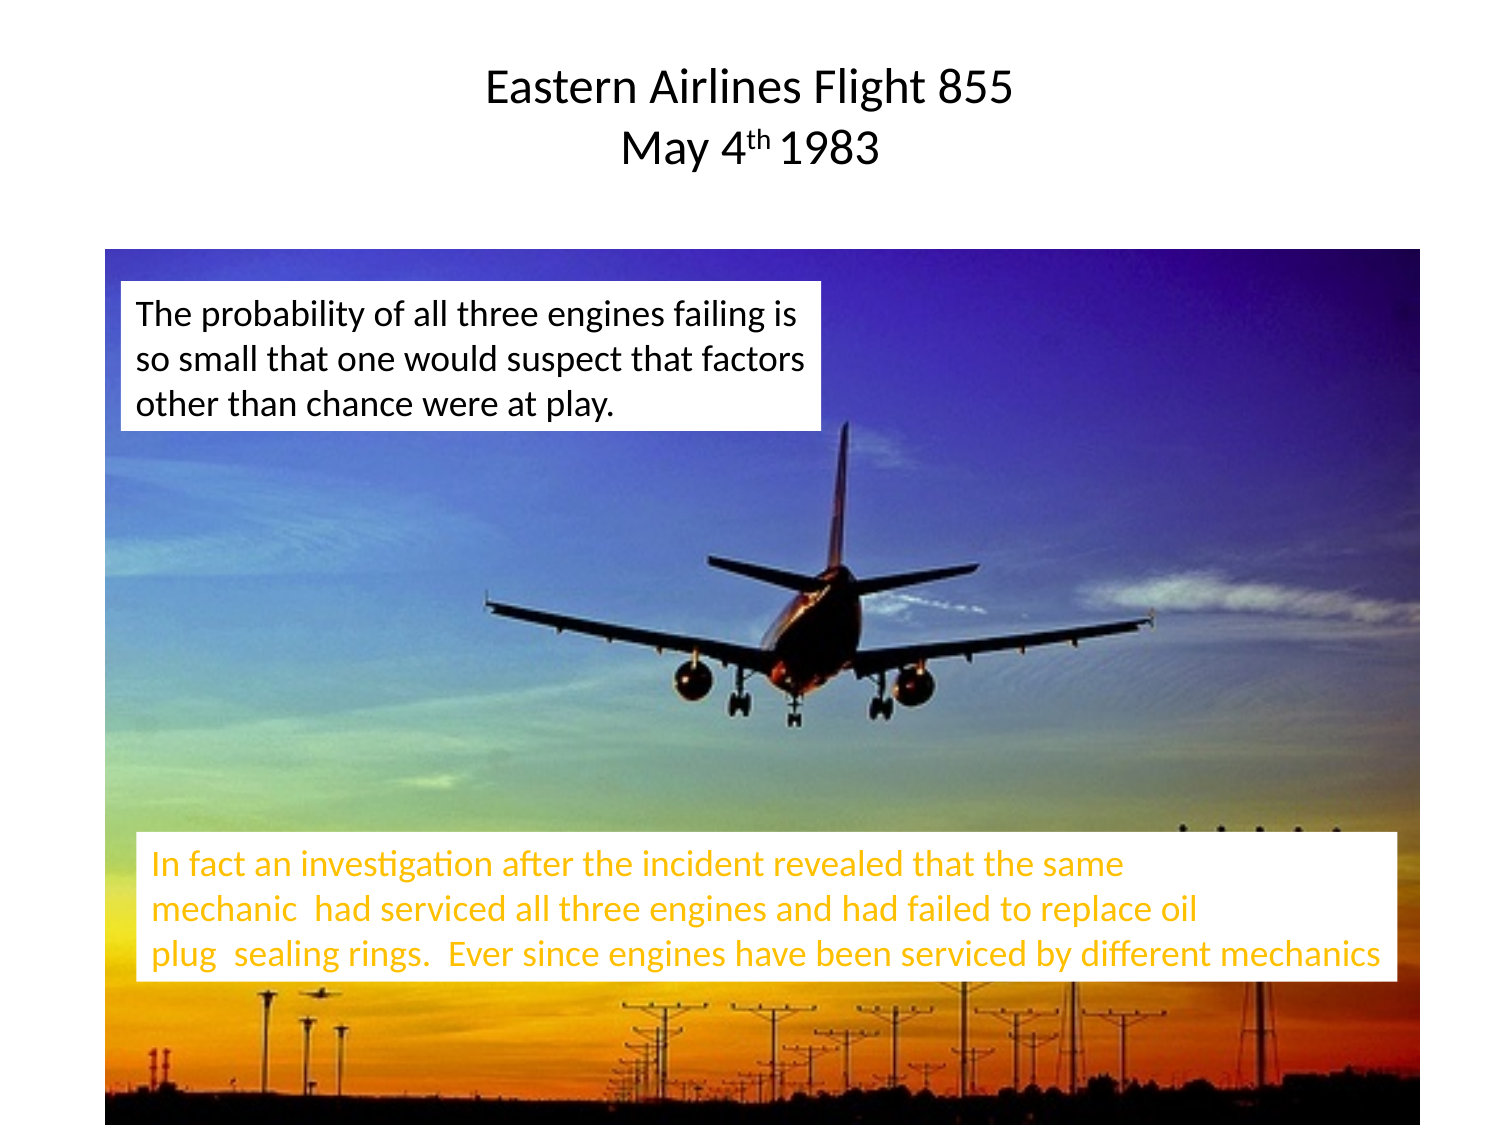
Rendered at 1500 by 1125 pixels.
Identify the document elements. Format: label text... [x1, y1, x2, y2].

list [105, 249, 1421, 1125]
title Eastern Airlines Flight 855 May 4th 1983 [75, 45, 1425, 233]
